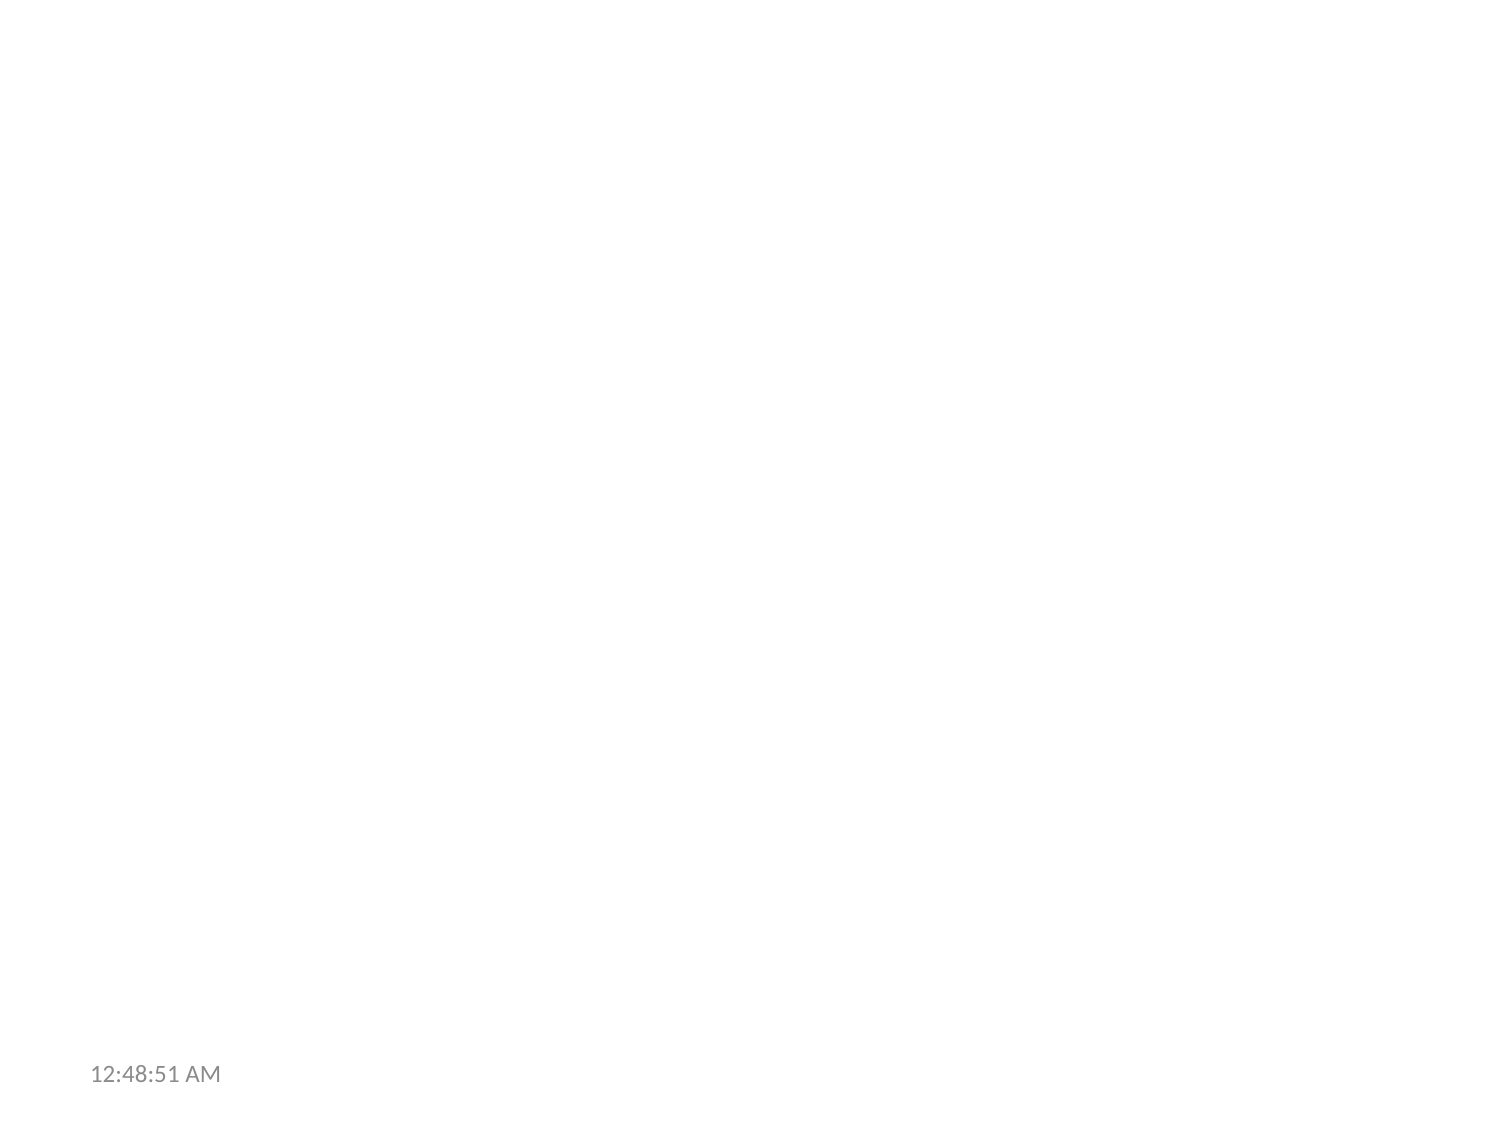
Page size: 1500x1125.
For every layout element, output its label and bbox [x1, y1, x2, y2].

slide_number [75, 1042, 425, 1103]
